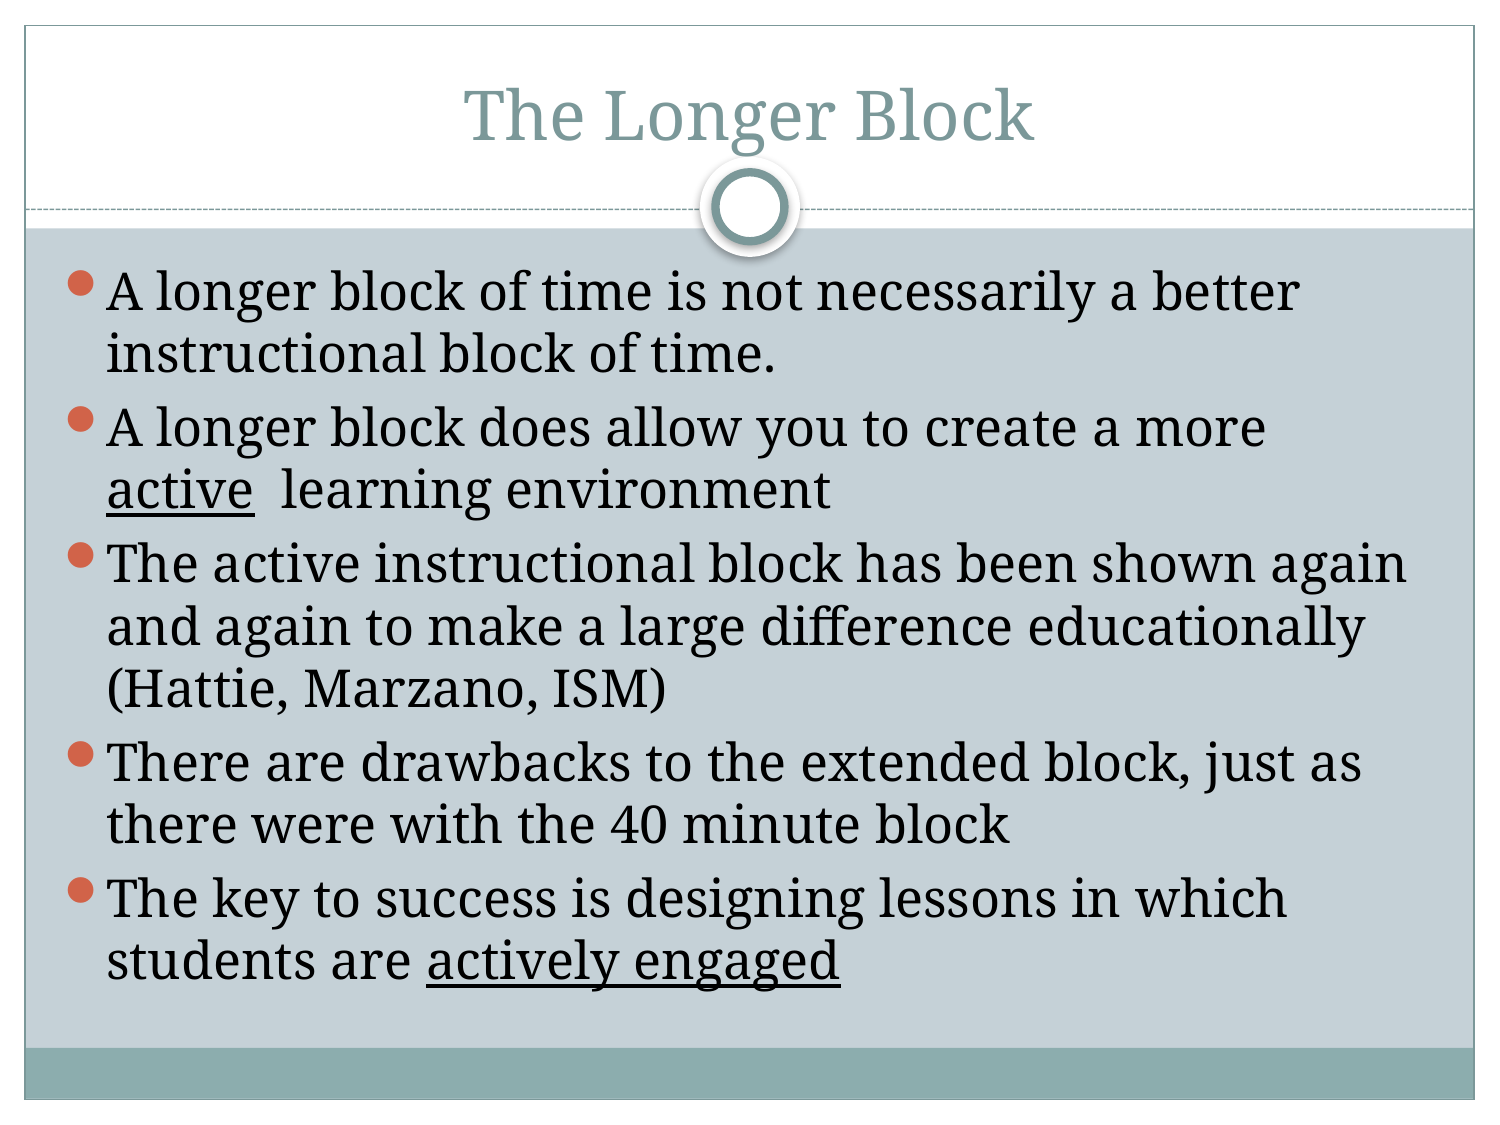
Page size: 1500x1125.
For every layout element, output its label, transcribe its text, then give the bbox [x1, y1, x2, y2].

list A longer block of time is not necessarily a better instructional block of time. A longer block does allow you to create a more active learning environment The active instructional block has been shown again and again to make a large difference educationally (Hattie, Marzano, ISM) There are drawbacks to the extended block, just as there were with the 40 minute block The key to success is designing lessons in which students are actively engaged [49, 250, 1445, 1001]
title The Longer Block [49, 37, 1450, 162]
